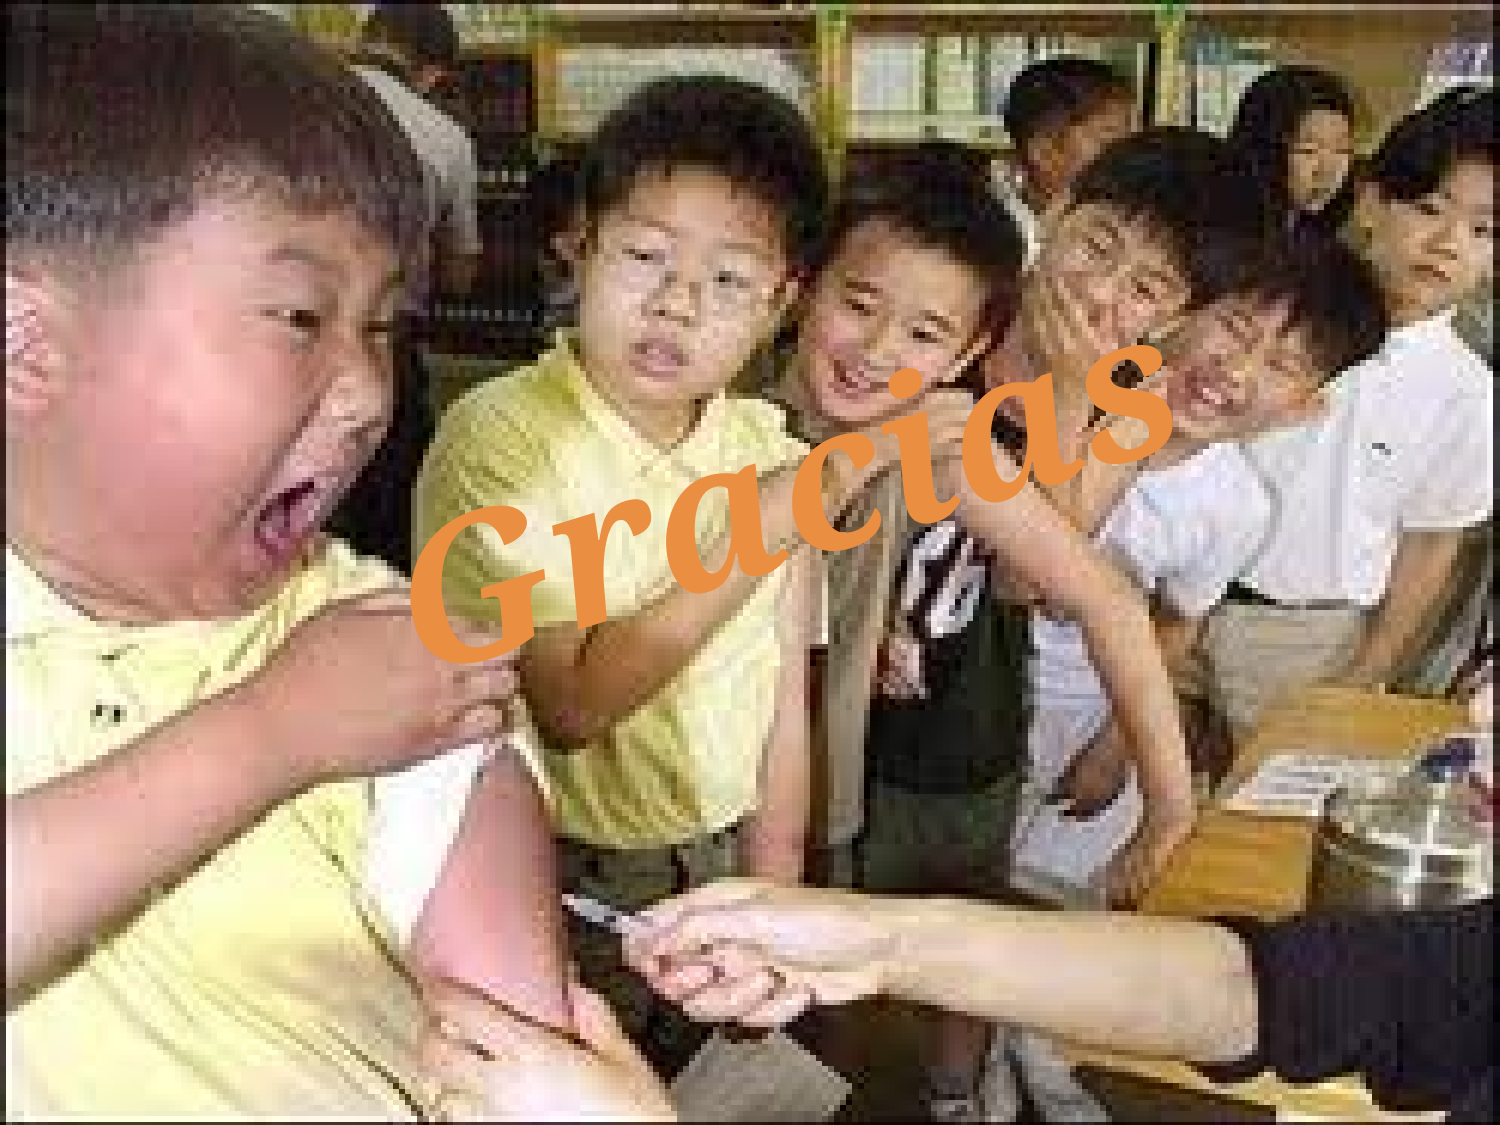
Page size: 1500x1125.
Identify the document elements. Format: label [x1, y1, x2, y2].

list [0, 0, 1500, 1125]
